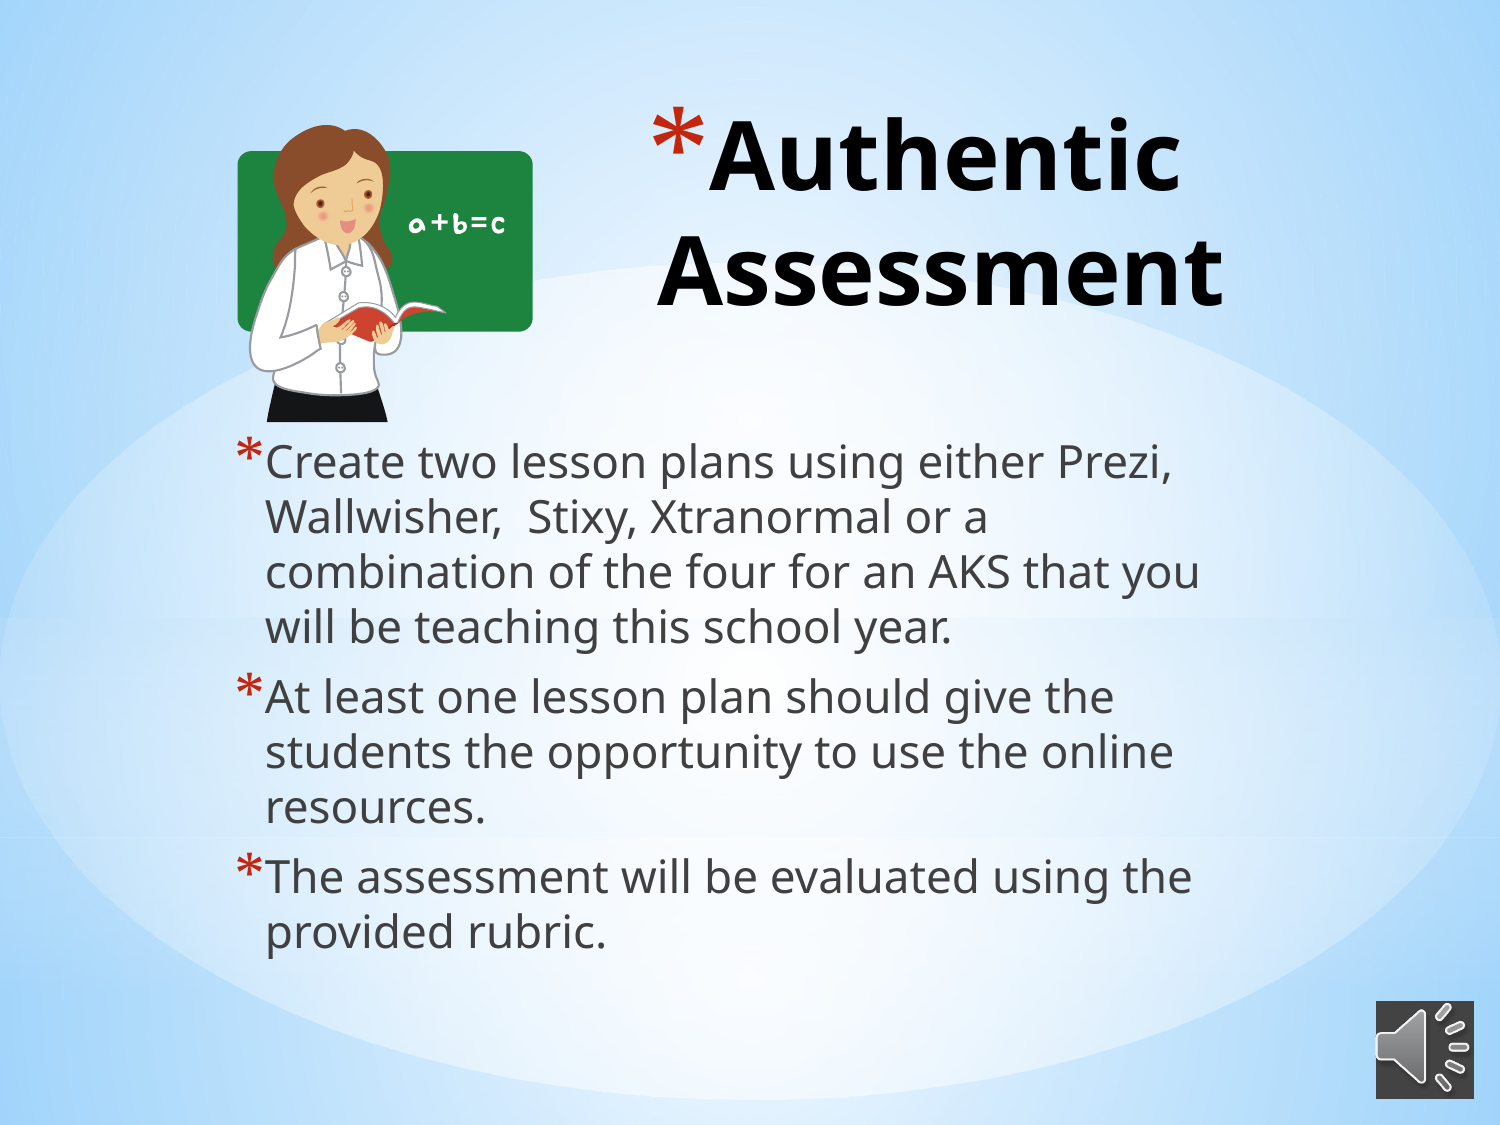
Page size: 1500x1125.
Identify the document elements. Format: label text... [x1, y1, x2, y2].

picture [1374, 999, 1476, 1101]
title Authentic Assessment [562, 87, 1269, 388]
picture [237, 124, 533, 423]
list Create two lesson plans using either Prezi, Wallwisher, Stixy, Xtranormal or a combination of the four for an AKS that you will be teaching this school year. At least one lesson plan should give the students the opportunity to use the online resources. The assessment will be evaluated using the provided rubric. [212, 425, 1263, 995]
